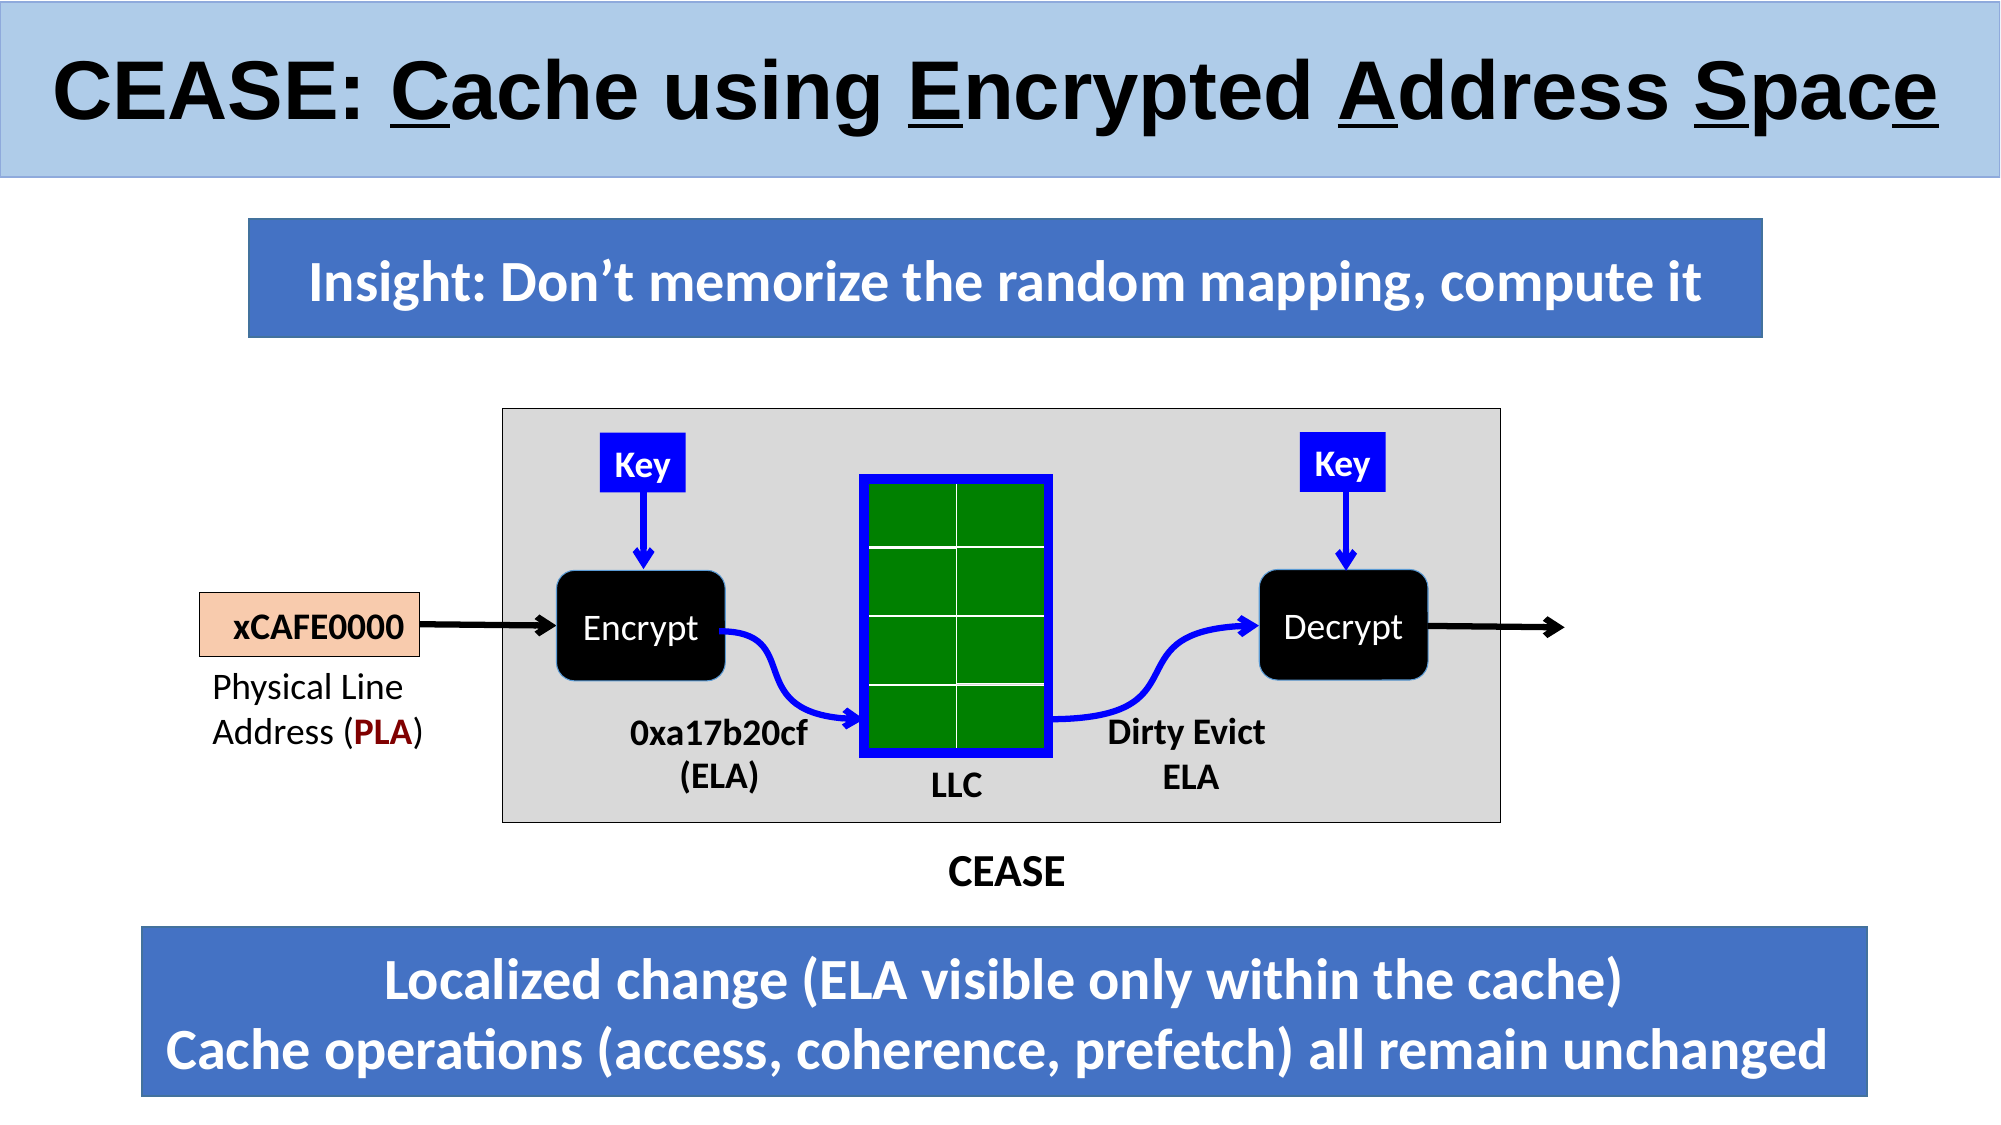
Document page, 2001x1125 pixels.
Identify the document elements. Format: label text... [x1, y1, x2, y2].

title CEASE: Cache using Encrypted Address Space [37, 34, 2000, 151]
text_box Physical Line Address (PLA) [197, 654, 439, 760]
text_box [502, 628, 1501, 823]
text_box Key [599, 432, 686, 493]
text_box LLC [916, 753, 998, 813]
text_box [1048, 625, 1287, 807]
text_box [863, 478, 1049, 753]
text_box 0xa17b20cf [615, 700, 823, 761]
text_box (ELA) [664, 761, 775, 803]
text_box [719, 631, 858, 725]
text_box CEASE [933, 833, 1081, 903]
text_box [502, 408, 1501, 717]
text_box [1259, 432, 1565, 681]
text_box Localized change (ELA visible only within the cache) Cache operations (access, coherence, prefetch) all remain unchanged [141, 926, 1868, 1097]
text_box Encrypt [555, 569, 726, 682]
text_box xCAFE0000 [199, 592, 420, 654]
text_box Insight: Don’t memorize the random mapping, compute it [248, 218, 1763, 338]
